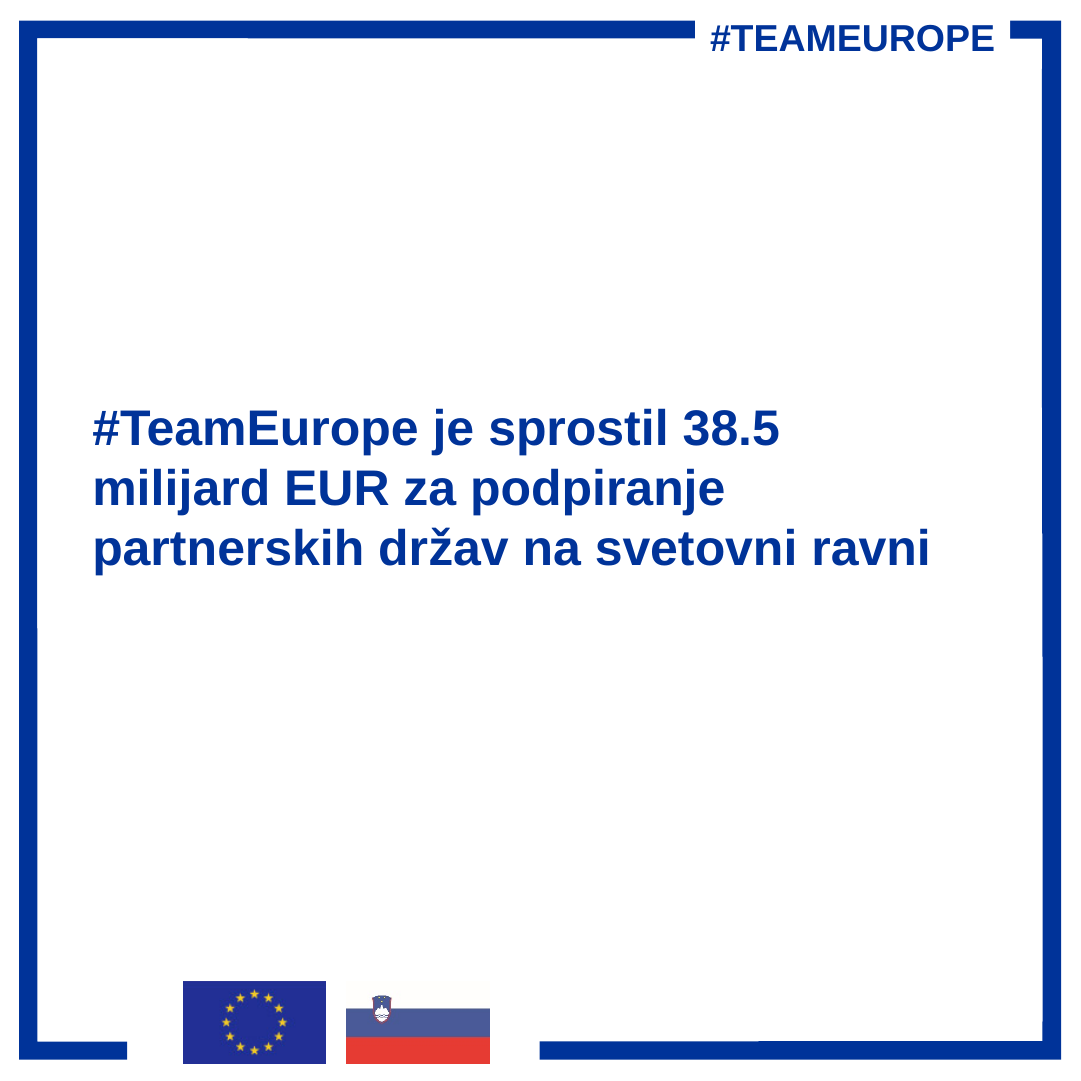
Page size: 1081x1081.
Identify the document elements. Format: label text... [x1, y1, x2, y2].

picture [182, 980, 327, 1065]
picture [345, 980, 491, 1065]
text_box #TeamEurope je sprostil 38.5 milijard EUR za podpiranje partnerskih držav na svetovni ravni [77, 388, 950, 583]
